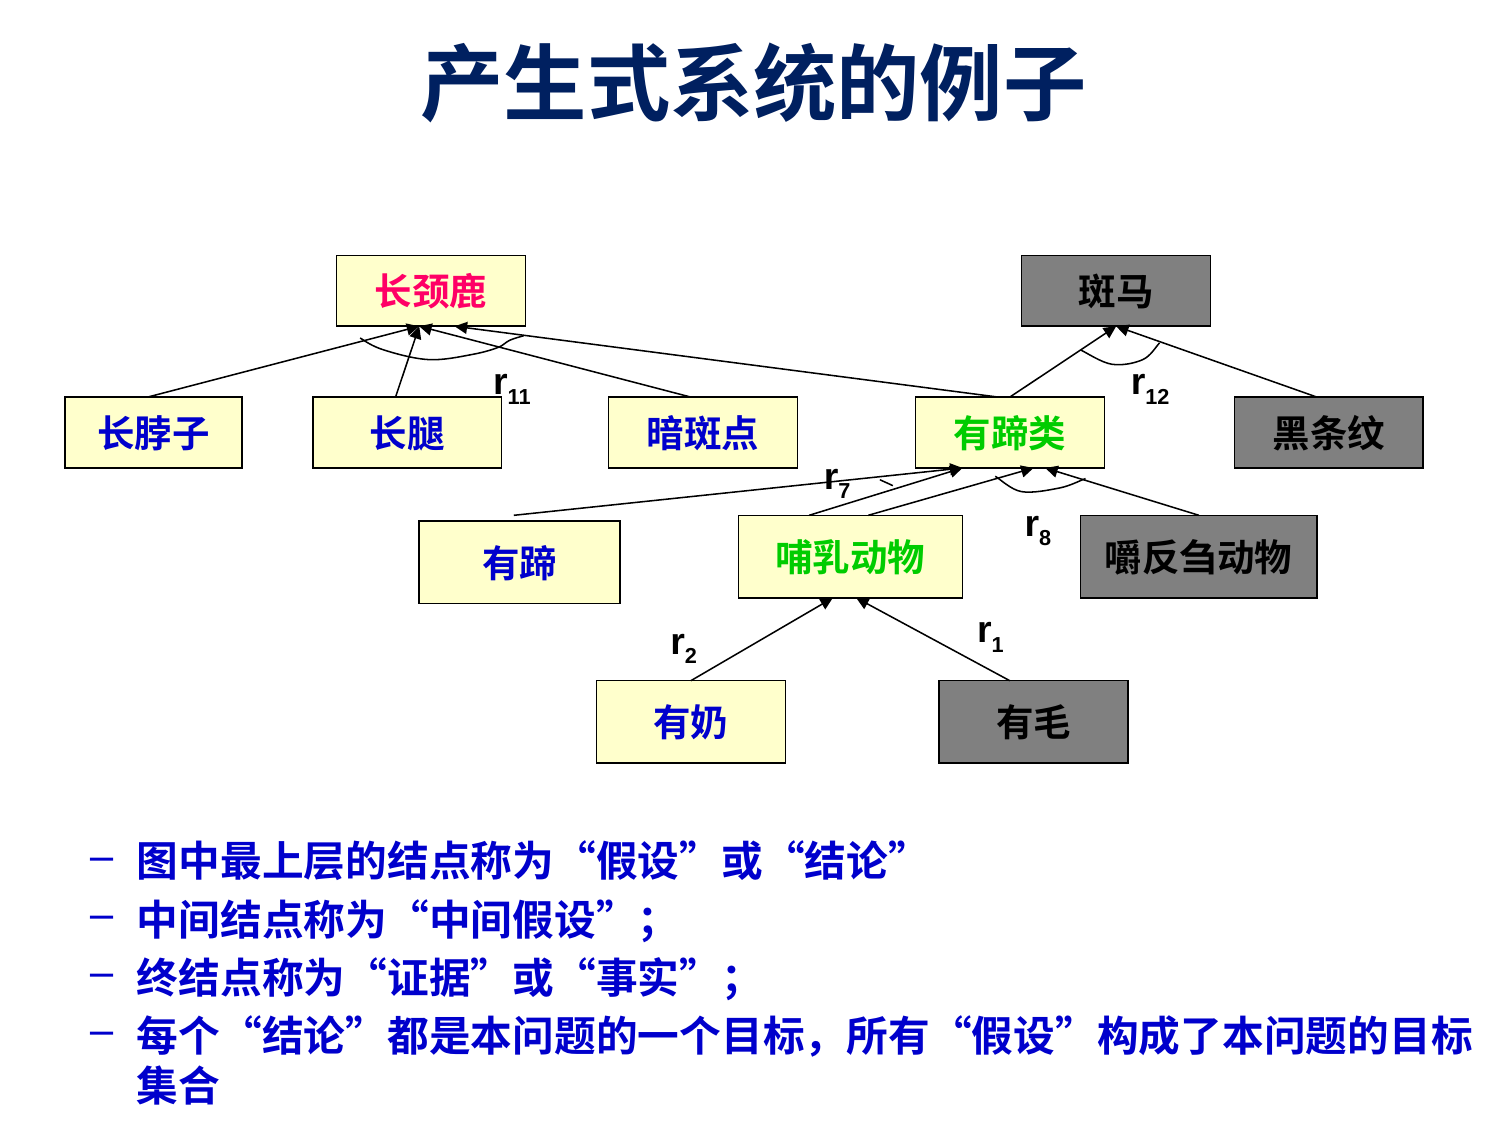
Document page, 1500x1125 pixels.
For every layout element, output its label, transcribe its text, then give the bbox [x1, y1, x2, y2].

title 产生式系统的例子 [53, 36, 1455, 186]
text_box [377, 323, 418, 337]
text_box 有奶 [596, 680, 786, 764]
text_box [454, 321, 523, 335]
text_box r7 [809, 444, 880, 511]
text_box 暗斑点 [608, 397, 798, 468]
text_box 有毛 [939, 680, 1129, 764]
text_box r12 [1116, 349, 1223, 416]
text_box r11 [478, 349, 585, 416]
text_box [1080, 342, 1160, 365]
text_box [690, 597, 833, 681]
text_box 嚼反刍动物 [1080, 515, 1317, 598]
text_box [409, 326, 421, 337]
text_box [1116, 324, 1181, 349]
text_box [995, 476, 1086, 491]
text_box 有蹄 [419, 521, 620, 604]
text_box 长脖子 [64, 397, 243, 468]
text_box r8 [1009, 491, 1081, 558]
text_box 长腿 [312, 397, 502, 468]
text_box [856, 597, 962, 656]
text_box [1005, 465, 1034, 477]
text_box r1 [962, 597, 1034, 664]
text_box [419, 323, 458, 336]
text_box [1081, 326, 1116, 349]
text_box [360, 335, 524, 360]
text_box [1045, 465, 1079, 478]
text_box [880, 465, 963, 494]
text_box 斑马 [1021, 255, 1211, 327]
text_box 长颈鹿 [336, 255, 526, 327]
text_box 有蹄类 [915, 397, 1105, 468]
list 图中最上层的结点称为“假设”或“结论” 中间结点称为“中间假设”； 终结点称为“证据”或“事实”； 每个“结论”都是本问题的一个目标，所有“假设”构成了本问题的目标集合 [0, 769, 1500, 1100]
text_box 哺乳动物 [738, 515, 963, 598]
text_box r2 [655, 609, 739, 676]
text_box 黑条纹 [1234, 397, 1424, 468]
